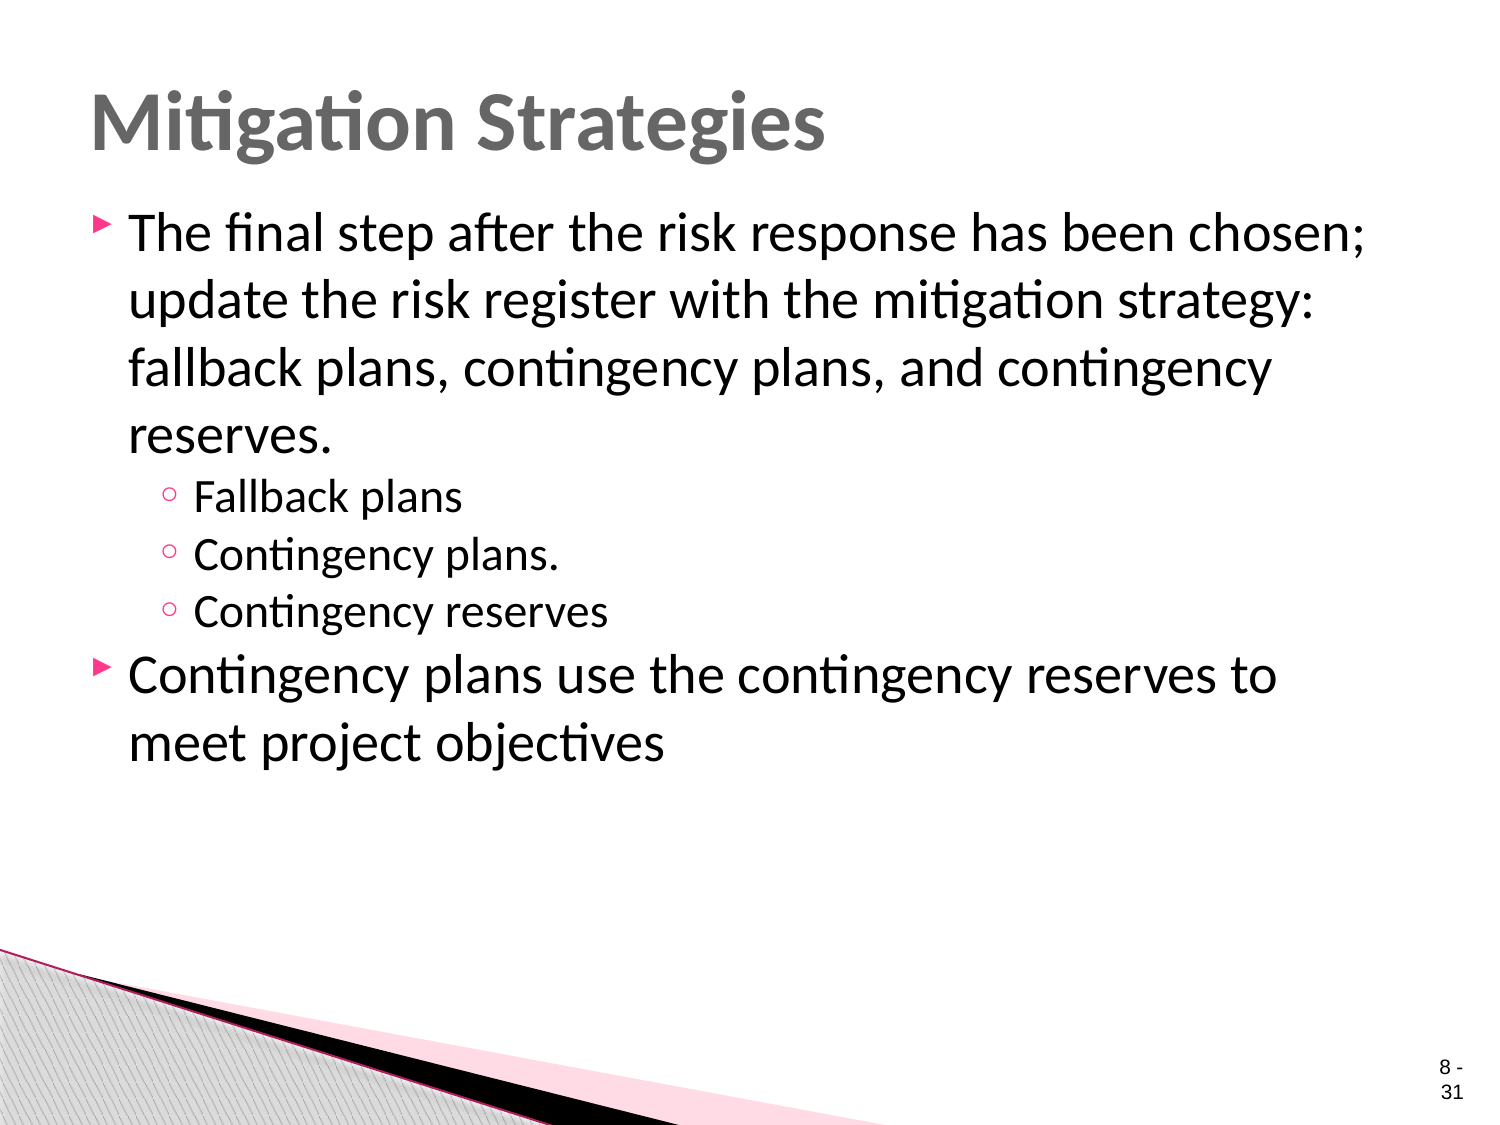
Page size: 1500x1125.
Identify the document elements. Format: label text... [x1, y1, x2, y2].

title Mitigation Strategies [75, 45, 1425, 188]
slide_number 8 - 31 [1418, 1051, 1479, 1112]
list The final step after the risk response has been chosen; update the risk register with the mitigation strategy: fallback plans, contingency plans, and contingency reserves. Fallback plans Contingency plans. Contingency reserves Contingency plans use the contingency reserves to meet project objectives [75, 188, 1425, 1013]
